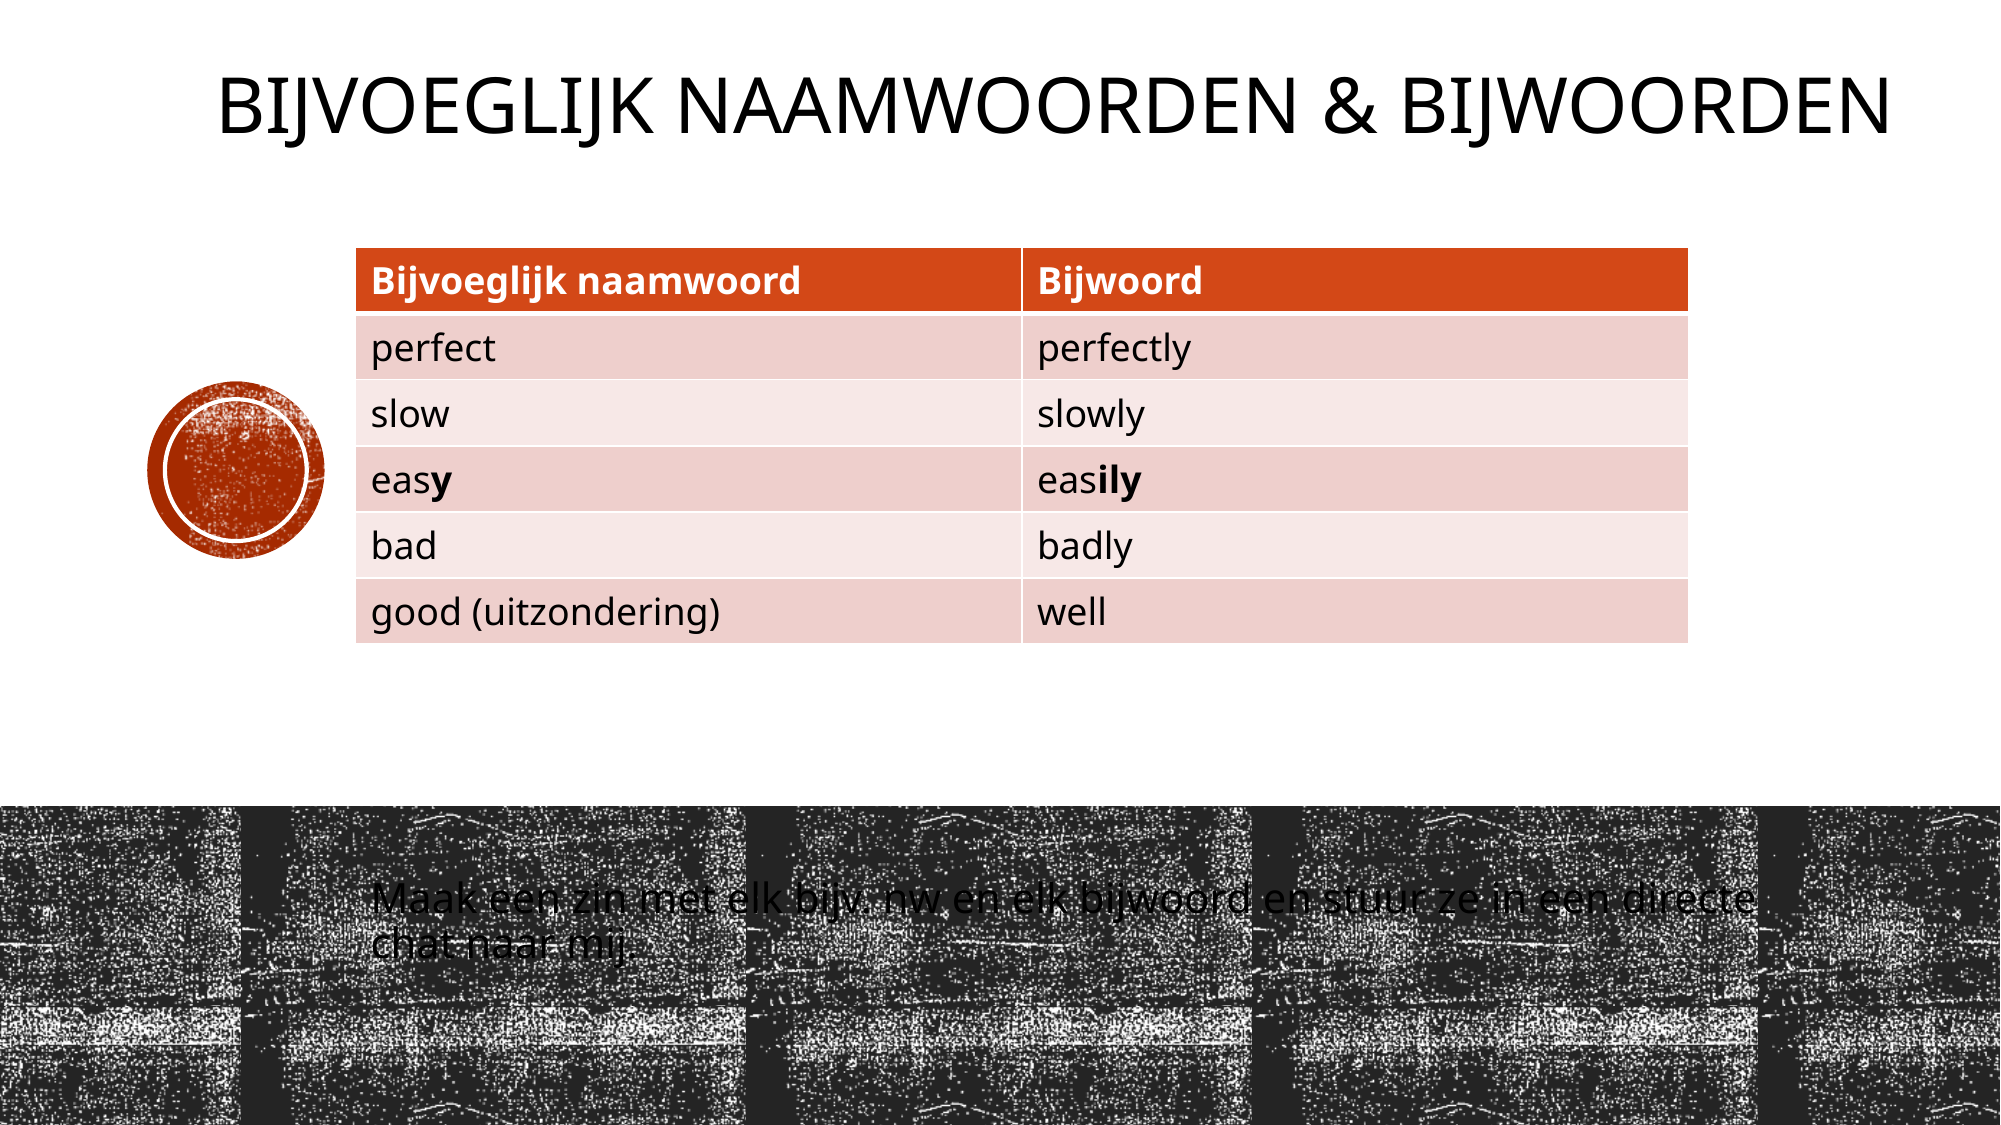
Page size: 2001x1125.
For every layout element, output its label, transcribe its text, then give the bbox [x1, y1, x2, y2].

table_cell badly [1023, 513, 1688, 577]
list Maak een zin met elk bijv. nw en elk bijwoord en stuur ze in een directe chat naar mij. [355, 870, 1841, 967]
table_cell slow [356, 380, 1021, 445]
title Bijvoeglijk naamwoorden & bijwoorden [200, 56, 1927, 166]
table_cell easily [1023, 447, 1688, 511]
table_cell perfect [356, 316, 1021, 379]
table_cell good (uitzondering) [356, 579, 1021, 643]
table_cell perfectly [1023, 316, 1688, 379]
table_cell easy [356, 447, 1021, 511]
table_header Bijvoeglijk naamwoord [356, 248, 1021, 311]
table_cell slowly [1023, 380, 1688, 445]
table_cell bad [356, 513, 1021, 577]
table_cell well [1023, 579, 1688, 643]
table_header Bijwoord [1023, 248, 1688, 311]
